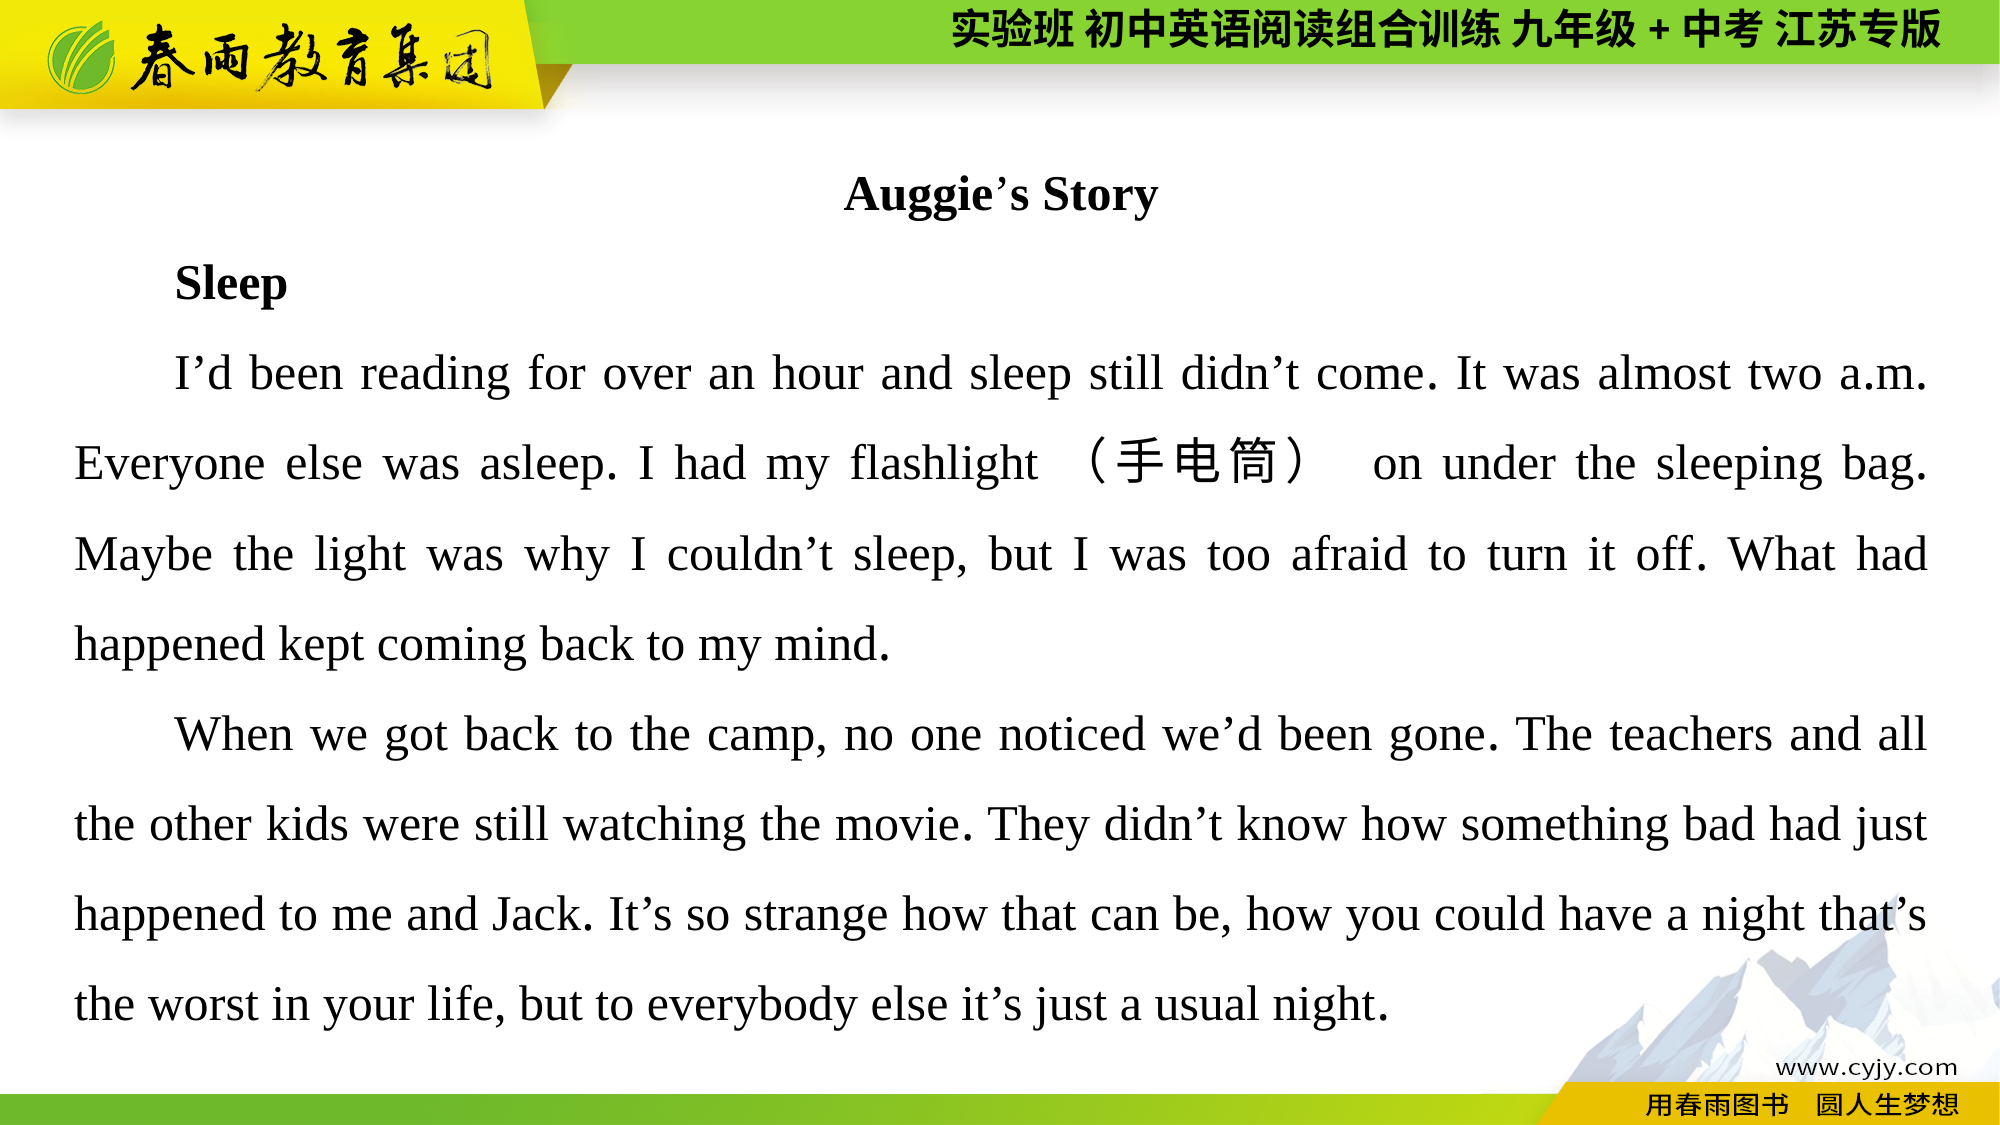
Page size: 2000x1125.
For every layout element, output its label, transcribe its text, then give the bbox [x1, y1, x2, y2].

picture [0, 0, 2000, 1125]
list Auggie’s Story Sleep I’d been reading for over an hour and sleep still didn’t come. It was almost two a.m. Everyone else was asleep. I had my flashlight（手电筒） on under the sleeping bag. Maybe the light was why I couldn’t sleep, but I was too afraid to turn it off. What had happened kept coming back to my mind. When we got back to the camp, no one noticed we’d been gone. The teachers and all the other kids were still watching the movie. They didn’t know how something bad had just happened to me and Jack. It’s so strange how that can be, how you could have a night that’s the worst in your life, but to everybody else it’s just a usual night. [59, 122, 1944, 1035]
